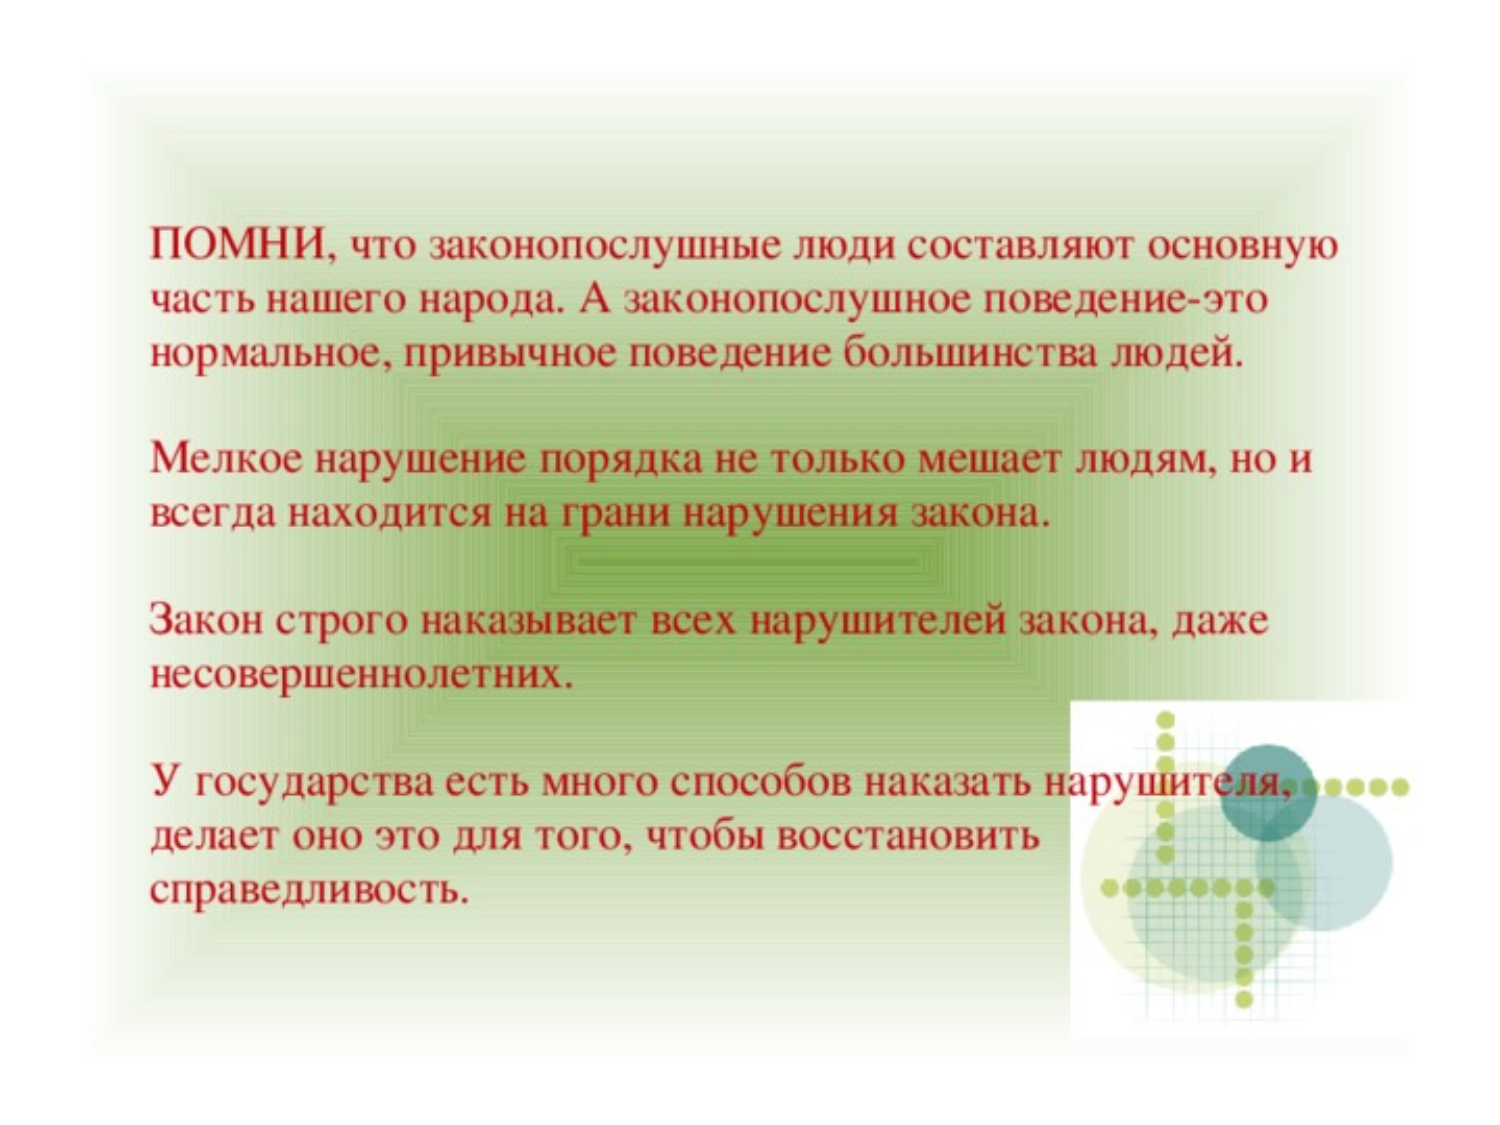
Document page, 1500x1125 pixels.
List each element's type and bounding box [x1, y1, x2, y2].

picture [83, 62, 1417, 1063]
